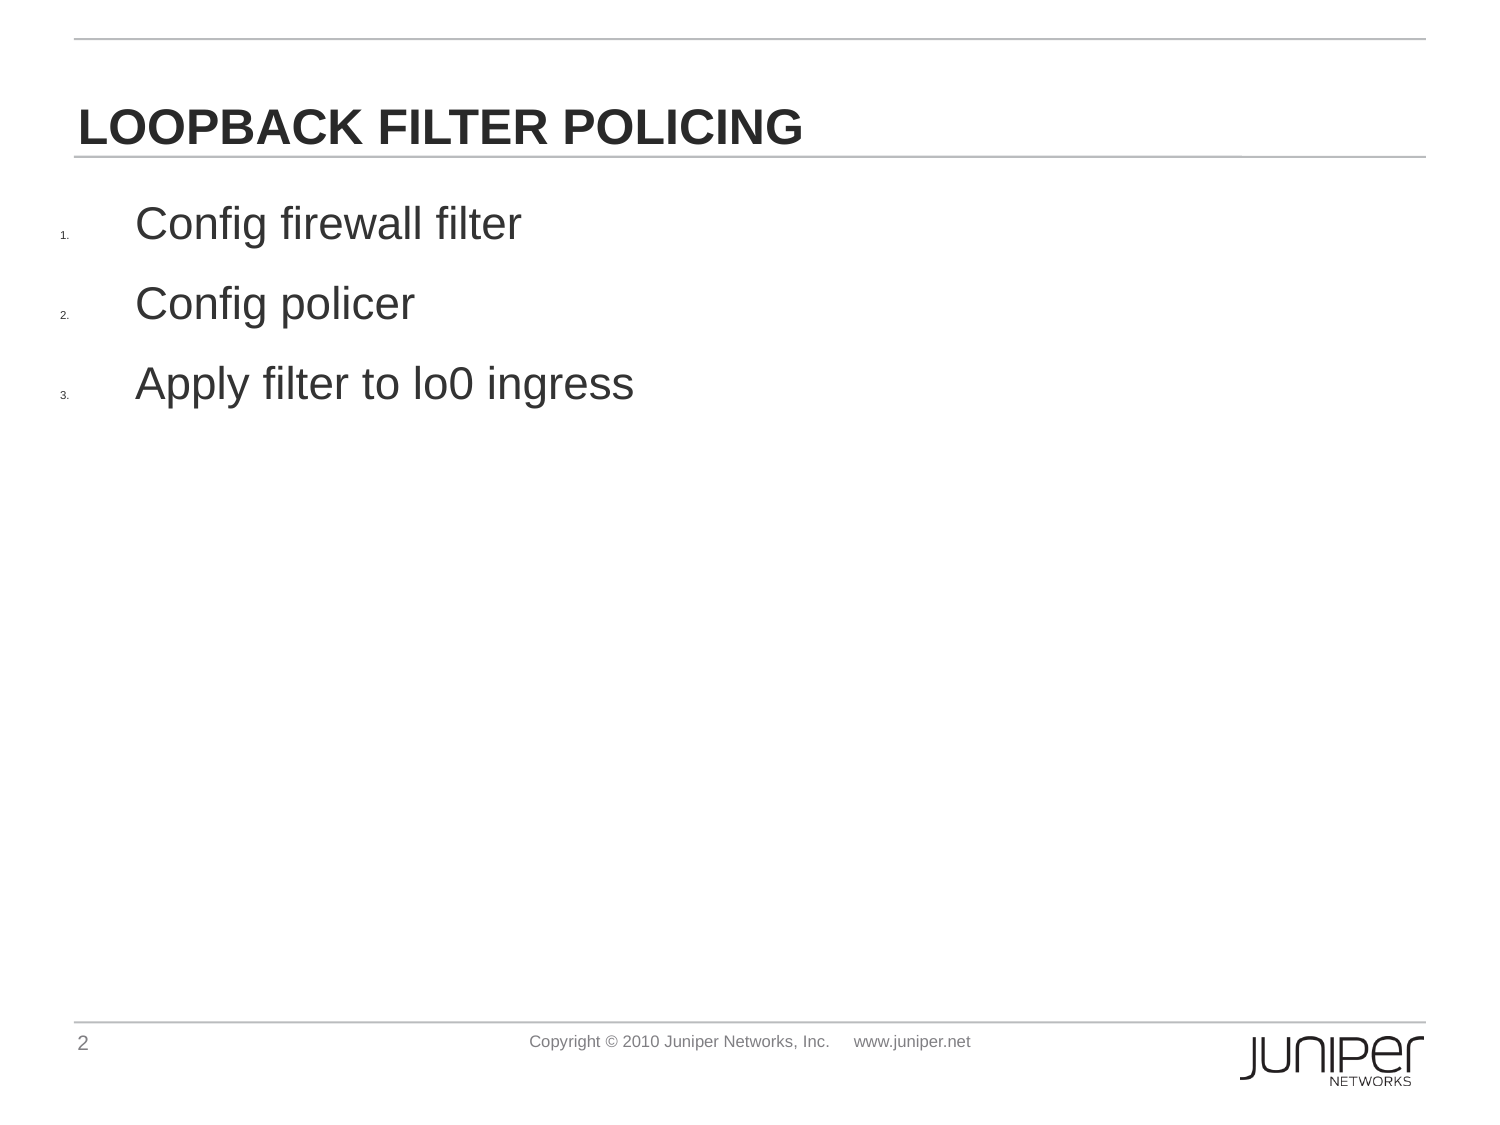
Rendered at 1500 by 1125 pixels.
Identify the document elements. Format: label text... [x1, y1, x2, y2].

list Config firewall filter Config policer Apply filter to lo0 ingress [60, 186, 1411, 983]
picture [1240, 1036, 1424, 1086]
title Loopback Filter policing [77, 41, 1427, 164]
